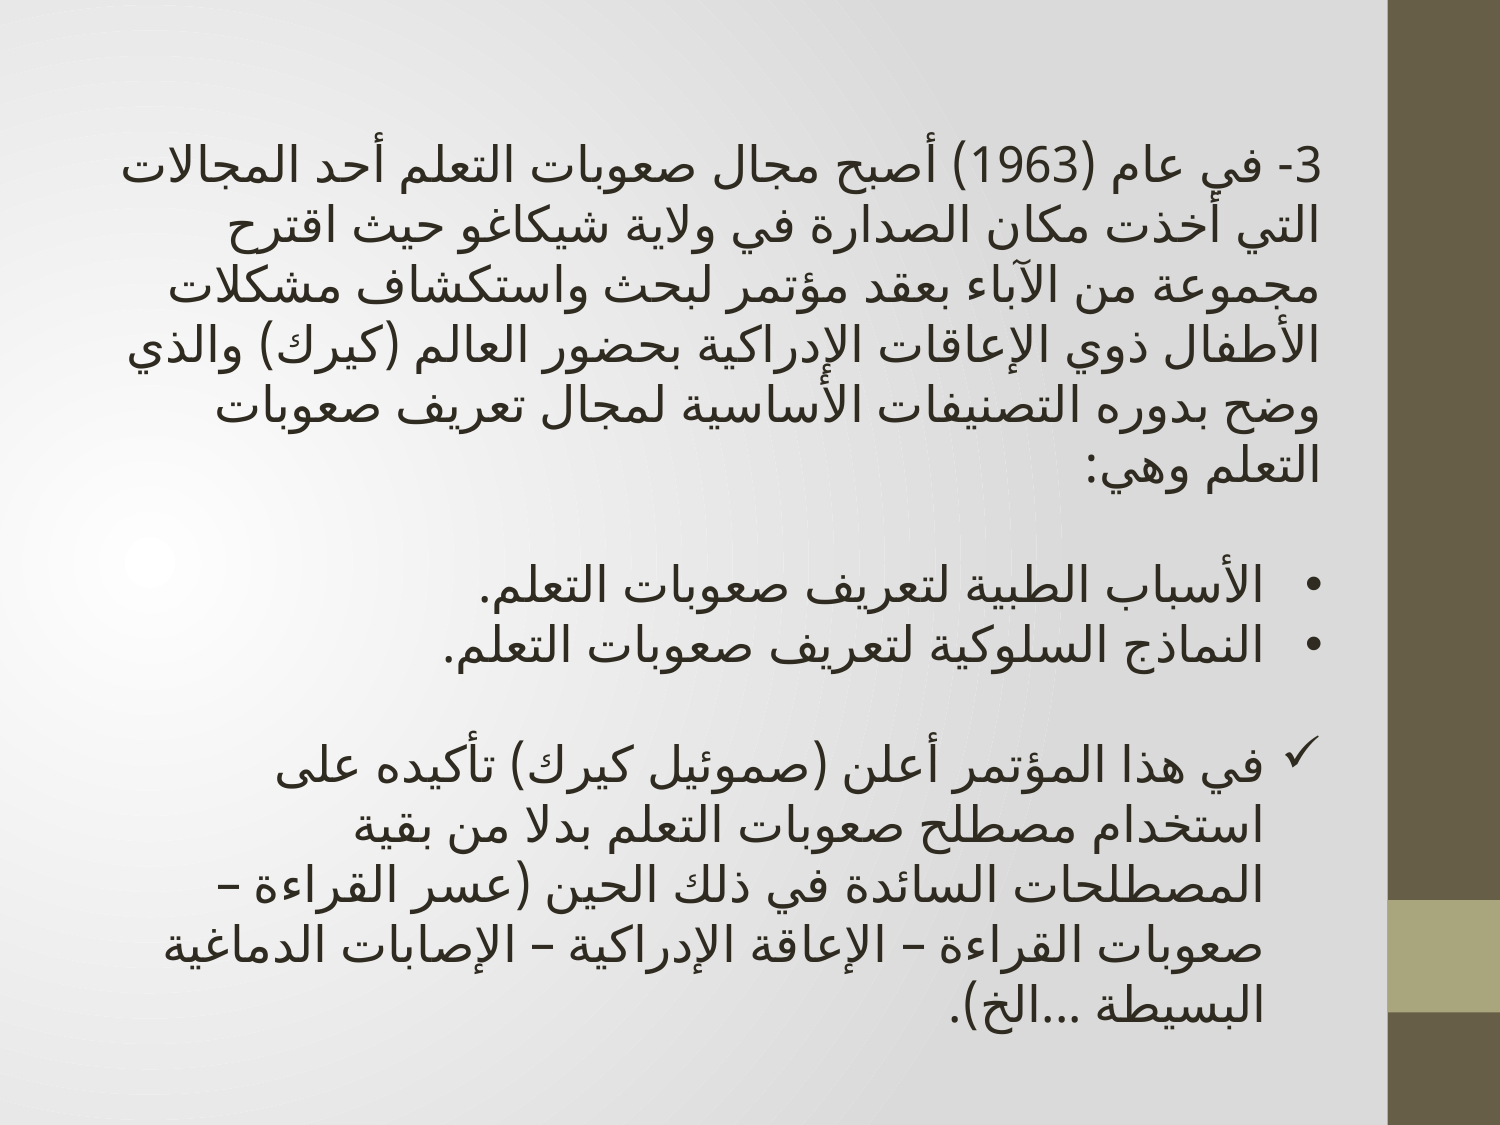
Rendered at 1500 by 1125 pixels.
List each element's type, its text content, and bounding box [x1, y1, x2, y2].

text_box 3- في عام (1963) أصبح مجال صعوبات التعلم أحد المجالات التي أخذت مكان الصدارة في ولاية شيكاغو حيث اقترح مجموعة من الآباء بعقد مؤتمر لبحث واستكشاف مشكلات الأطفال ذوي الإعاقات الإدراكية بحضور العالم (كيرك) والذي وضح بدوره التصنيفات الأساسية لمجال تعريف صعوبات التعلم وهي: الأسباب الطبية لتعريف صعوبات التعلم. النماذج السلوكية لتعريف صعوبات التعلم. في هذا المؤتمر أعلن (صموئيل كيرك) تأكيده على استخدام مصطلح صعوبات التعلم بدلا من بقية المصطلحات السائدة في ذلك الحين (عسر القراءة – صعوبات القراءة – الإعاقة الإدراكية – الإصابات الدماغية البسيطة ...الخ). [73, 125, 1338, 1041]
